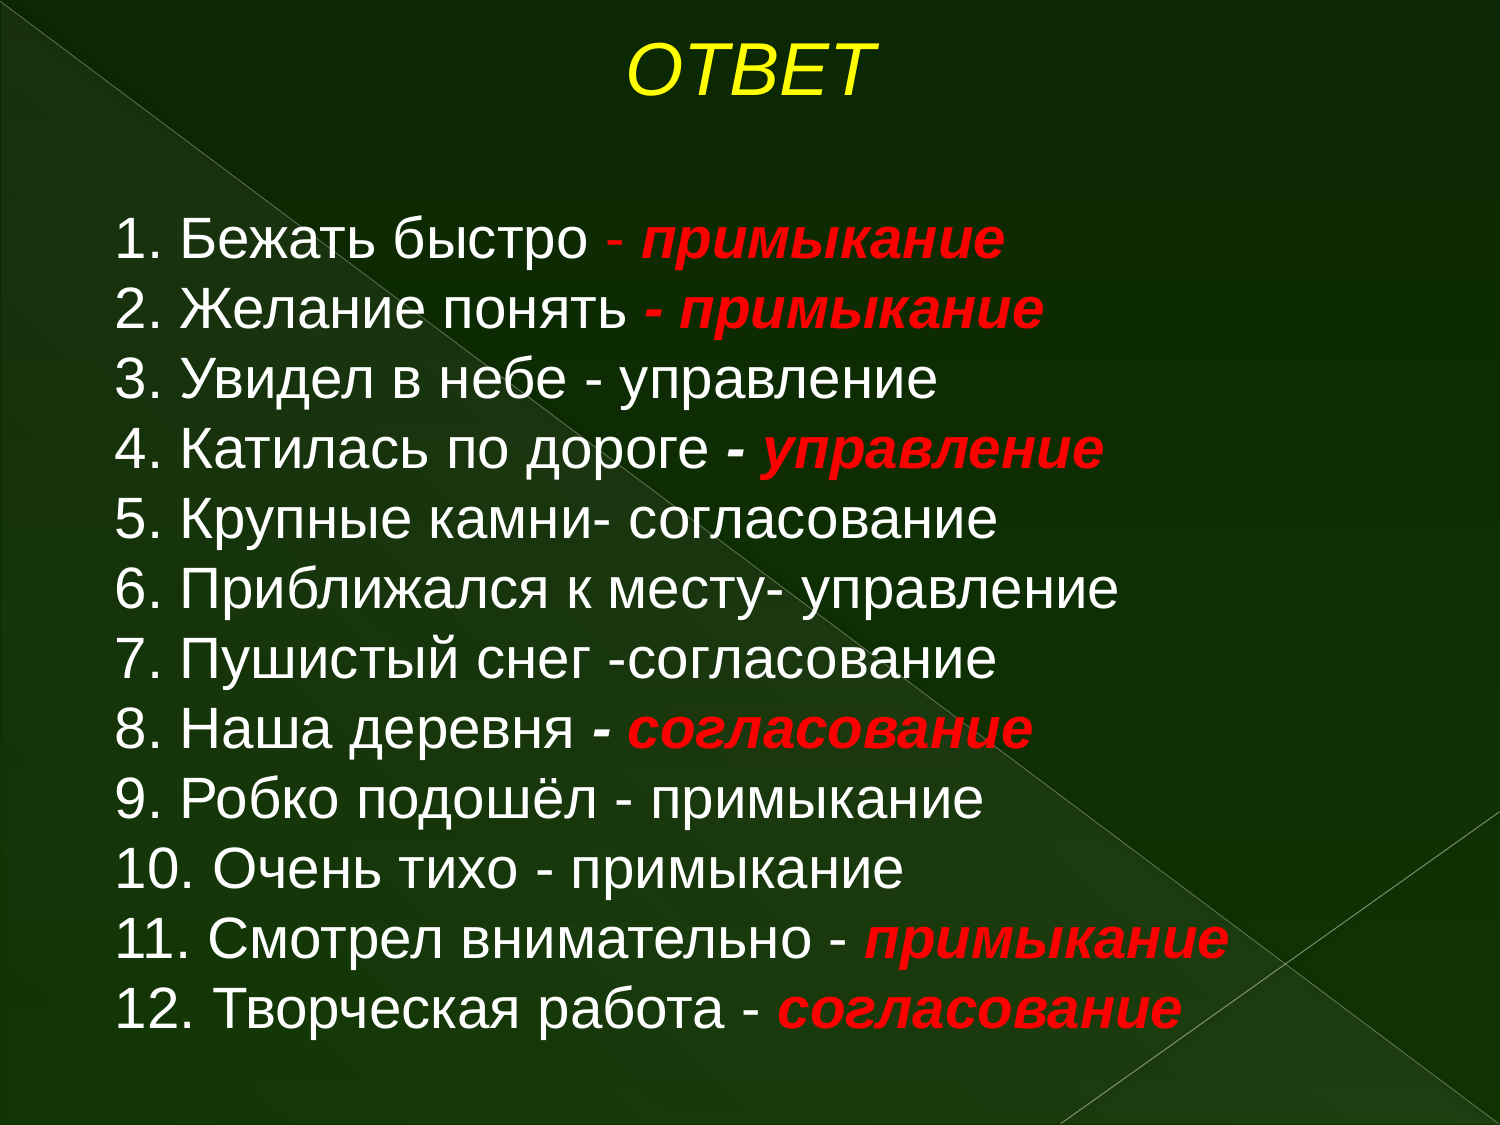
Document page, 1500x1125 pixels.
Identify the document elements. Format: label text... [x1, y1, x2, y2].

text_box ОТВЕТ 1. Бежать быстро - примыкание 2. Желание понять - примыкание 3. Увидел в небе - управление 4. Катилась по дороге - управление 5. Крупные камни- согласование 6. Приближался к месту- управление 7. Пушистый снег -согласование 8. Наша деревня - согласование 9. Робко подошёл - примыкание 10. Очень тихо - примыкание 11. Смотрел внимательно - примыкание 12. Творческая работа - согласование [99, 13, 1475, 1125]
